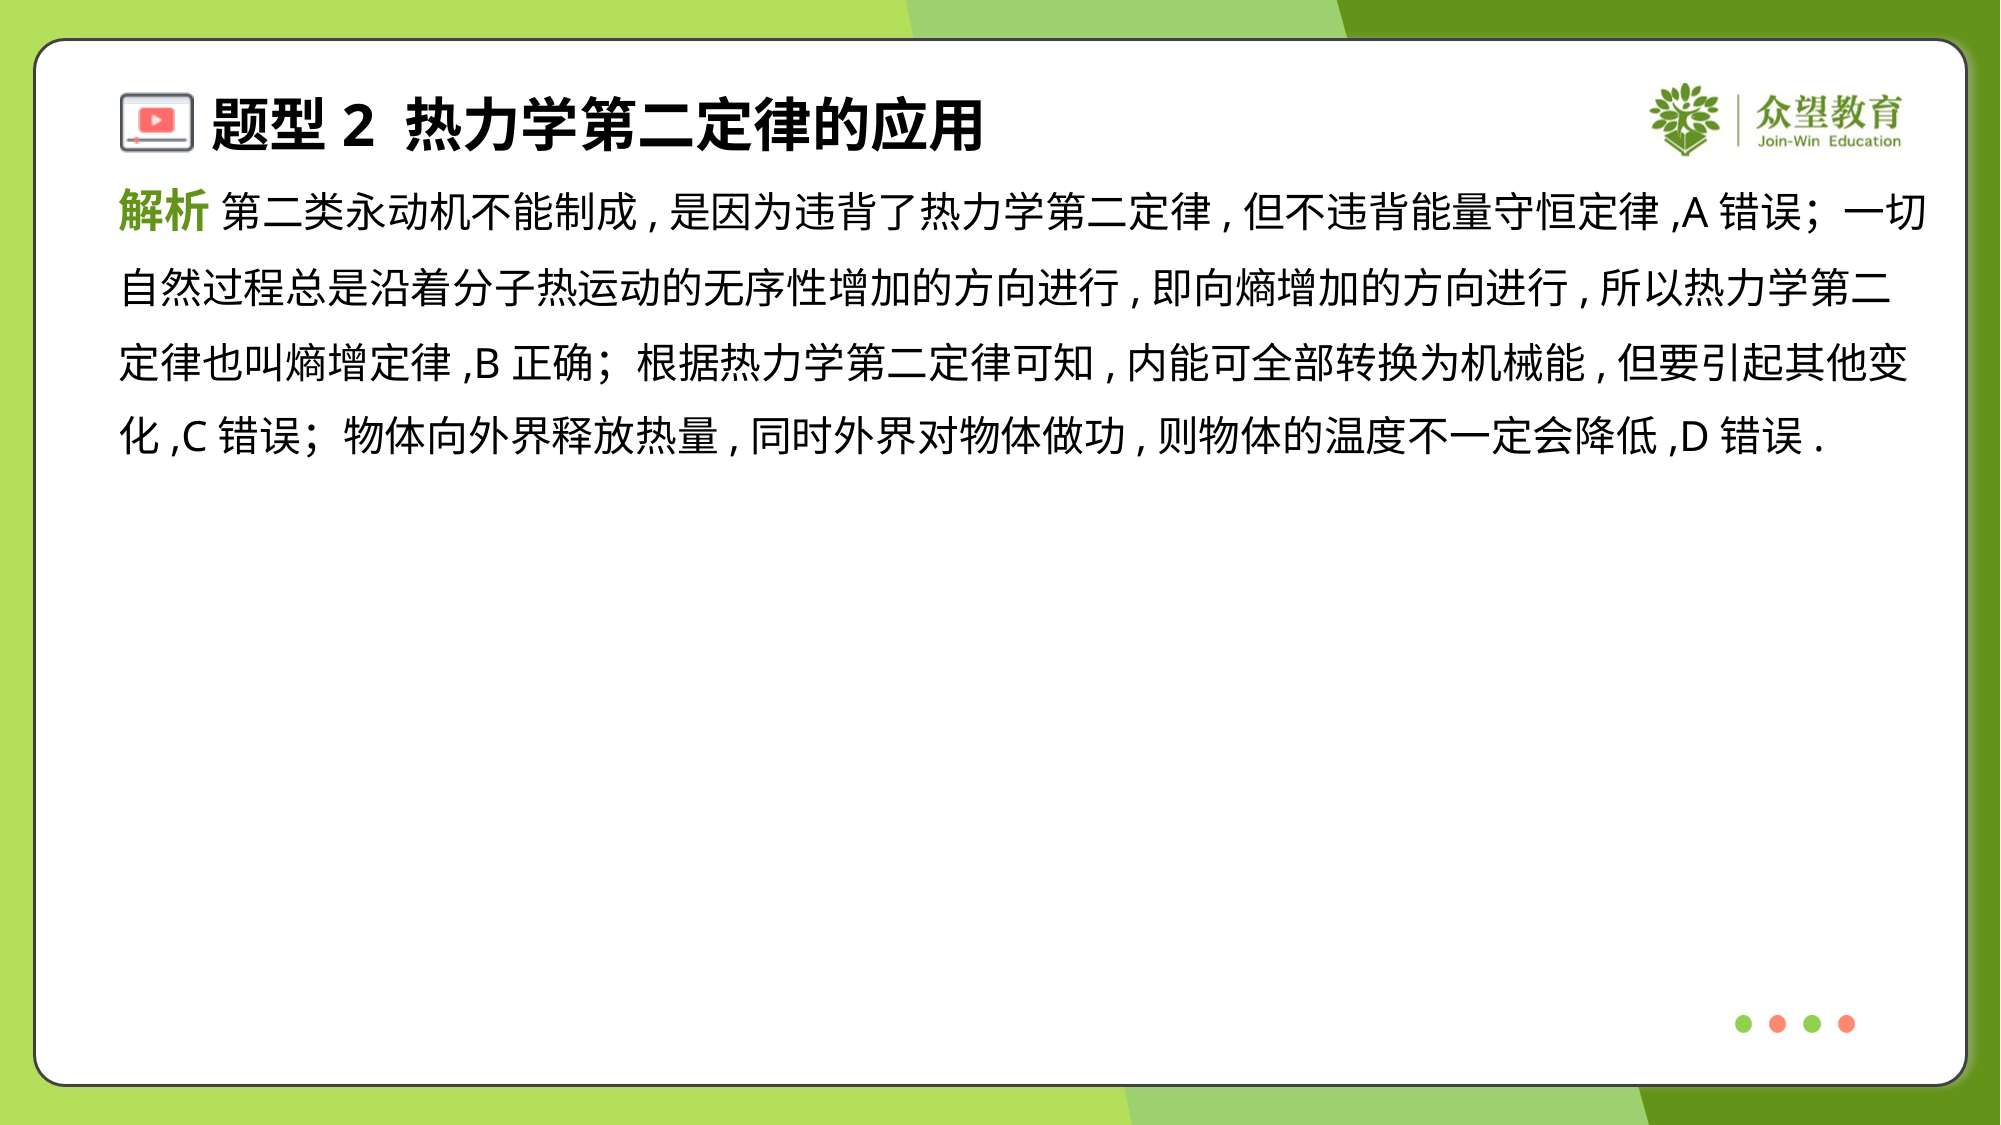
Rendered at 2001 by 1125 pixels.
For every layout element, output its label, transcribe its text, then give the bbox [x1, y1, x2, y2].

text_box 解析 第二类永动机不能制成,是因为违背了热力学第二定律,但不违背能量守恒定律,A错误；一切 自然过程总是沿着分子热运动的无序性增加的方向进行,即向熵增加的方向进行,所以热力学第二 定律也叫熵增定律,B正确；根据热力学第二定律可知,内能可全部转换为机械能,但要引起其他变 化,C错误；物体向外界释放热量,同时外界对物体做功,则物体的温度不一定会降低,D错误. [118, 159, 1883, 452]
picture [0, 0, 2000, 1125]
